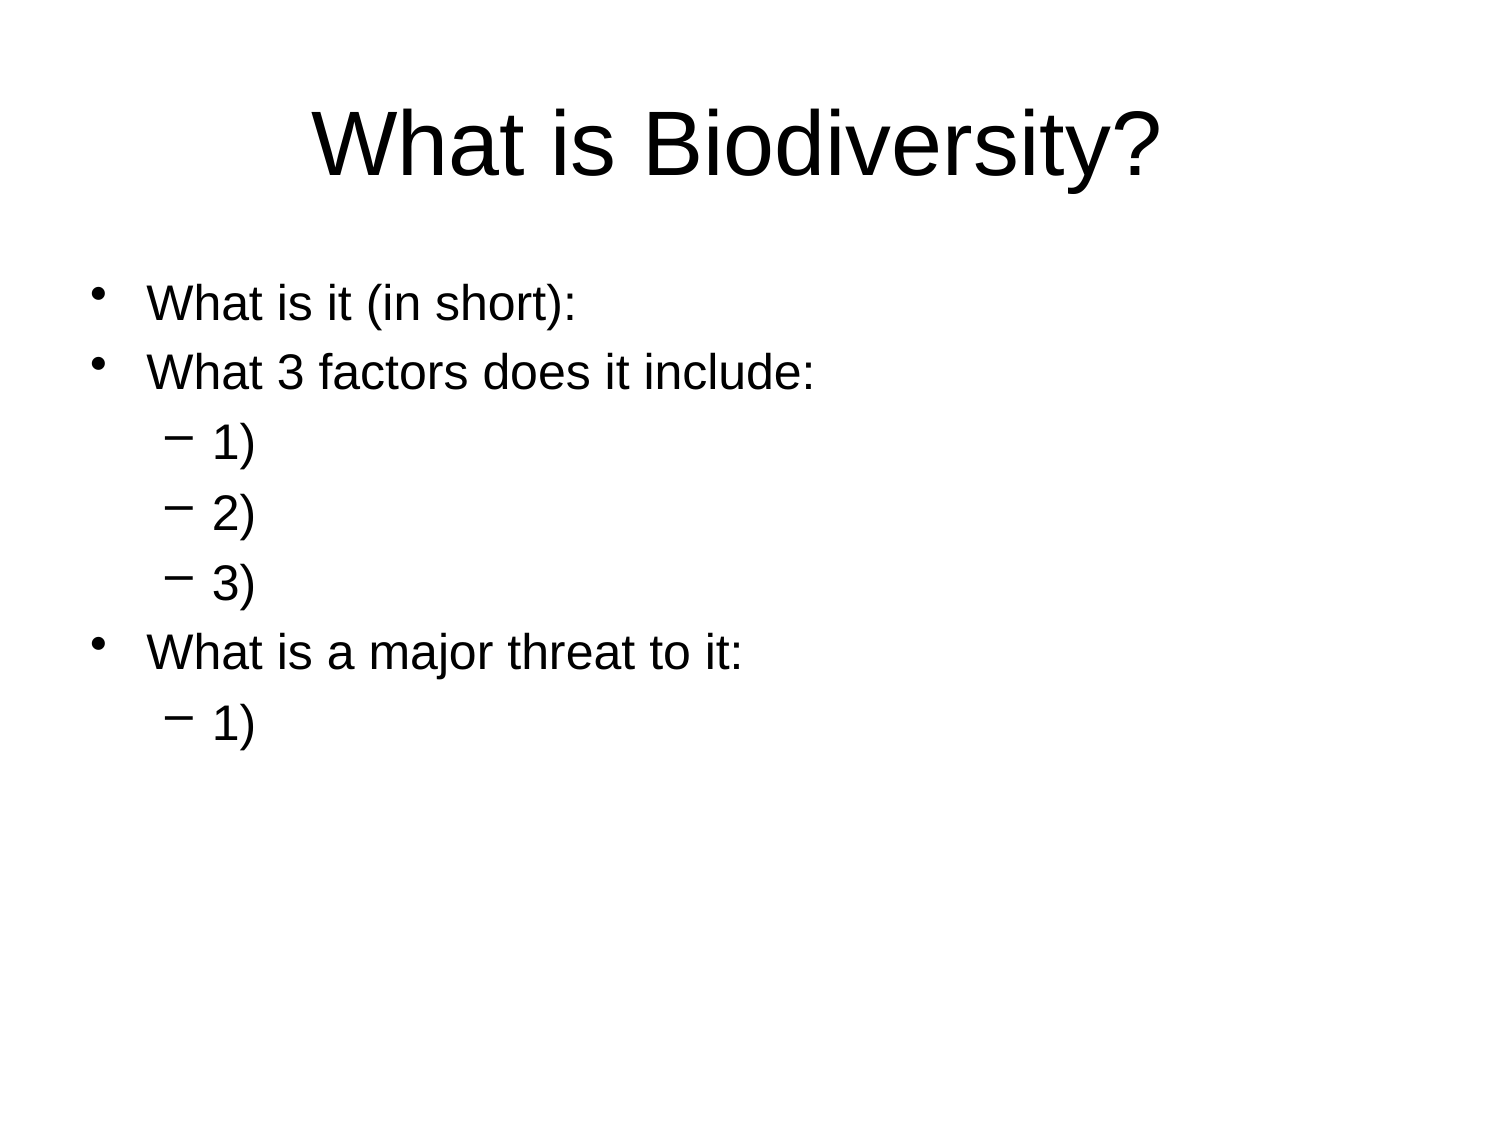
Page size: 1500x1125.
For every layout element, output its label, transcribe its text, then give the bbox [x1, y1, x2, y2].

list What is it (in short): What 3 factors does it include: 1) 2) 3) What is a major threat to it: 1) [75, 262, 1425, 1075]
title What is Biodiversity? [75, 45, 1425, 233]
